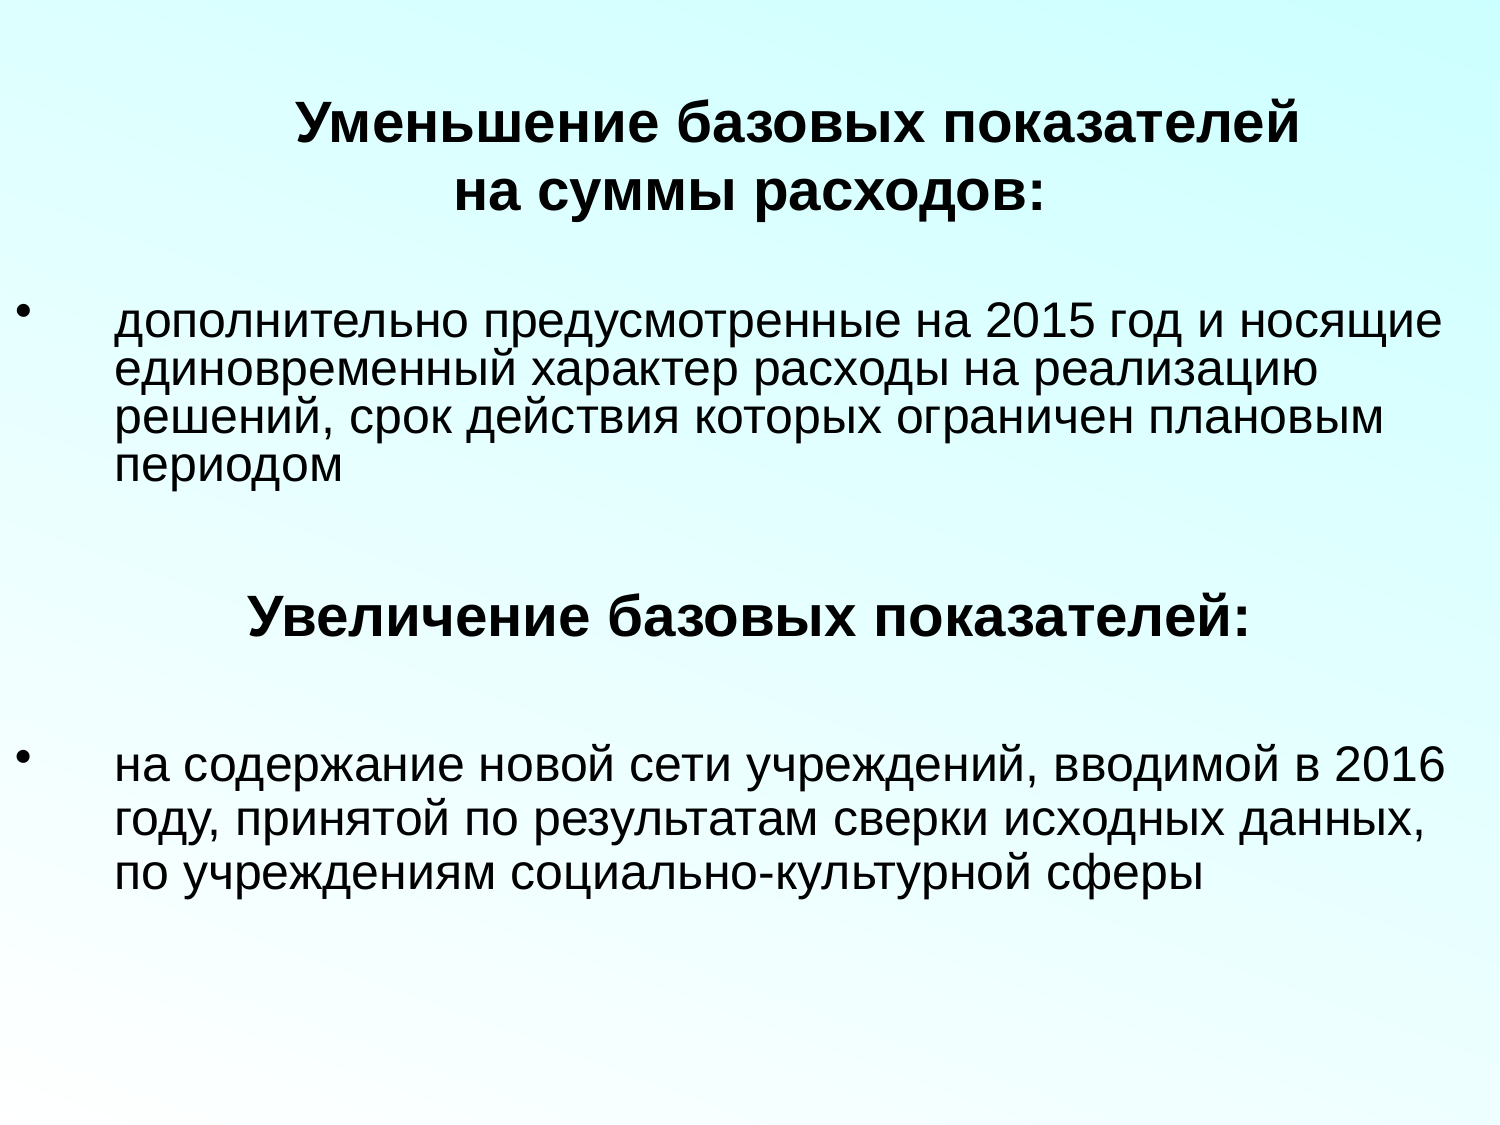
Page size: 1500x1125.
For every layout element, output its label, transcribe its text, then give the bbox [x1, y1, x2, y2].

text_box Увеличение базовых показателей: на содержание новой сети учреждений, вводимой в 2016 году, принятой по результатам сверки исходных данных, по учреждениям социально-культурной сферы [0, 491, 1500, 1071]
list Уменьшение базовых показателей на суммы расходов: дополнительно предусмотренные на 2015 год и носящие единовременный характер расходы на реализацию решений, срок действия которых ограничен плановым периодом [0, 89, 1500, 491]
